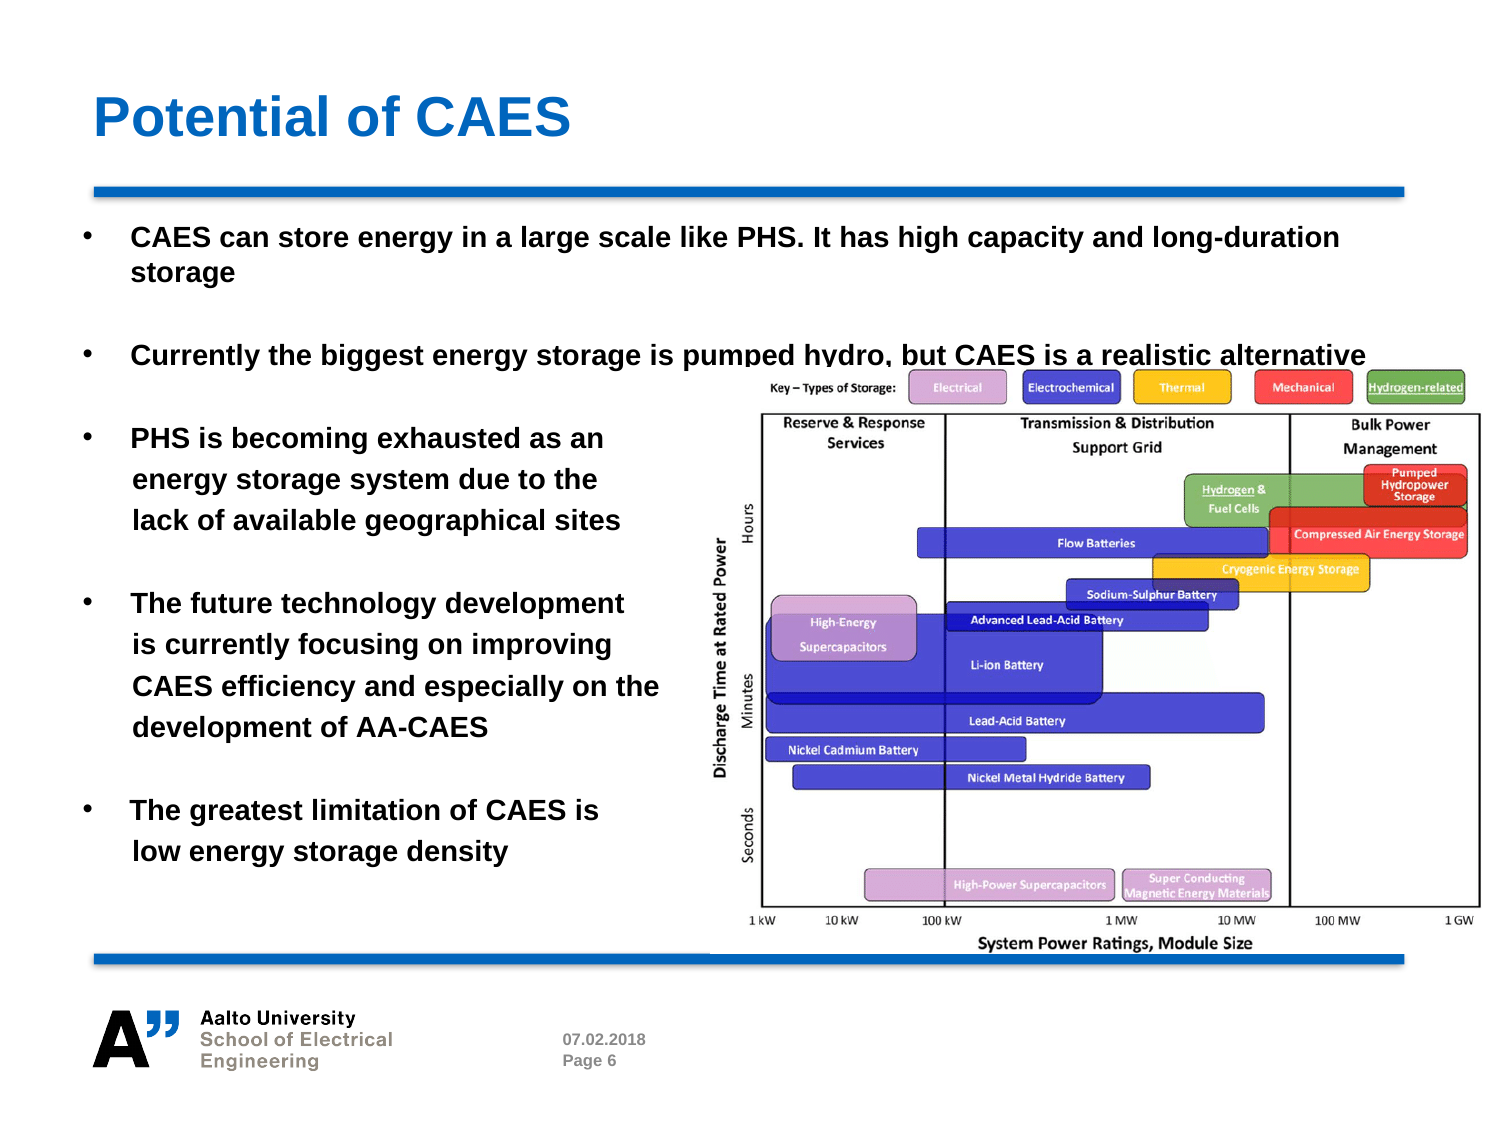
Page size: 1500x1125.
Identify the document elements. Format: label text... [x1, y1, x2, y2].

slide_number Page 6 [562, 1050, 816, 1071]
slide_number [562, 1029, 816, 1050]
title Potential of CAES [93, 80, 1369, 228]
picture [710, 367, 1482, 954]
list CAES can store energy in a large scale like PHS. It has high capacity and long-duration storage Currently the biggest energy storage is pumped hydro, but CAES is a realistic alternative PHS is becoming exhausted as an energy storage system due to the lack of available geographical sites The future technology development is currently focusing on improving CAES efficiency and especially on the development of AA-CAES The greatest limitation of CAES is low energy storage density [82, 217, 1443, 951]
picture [35, 953, 449, 1125]
